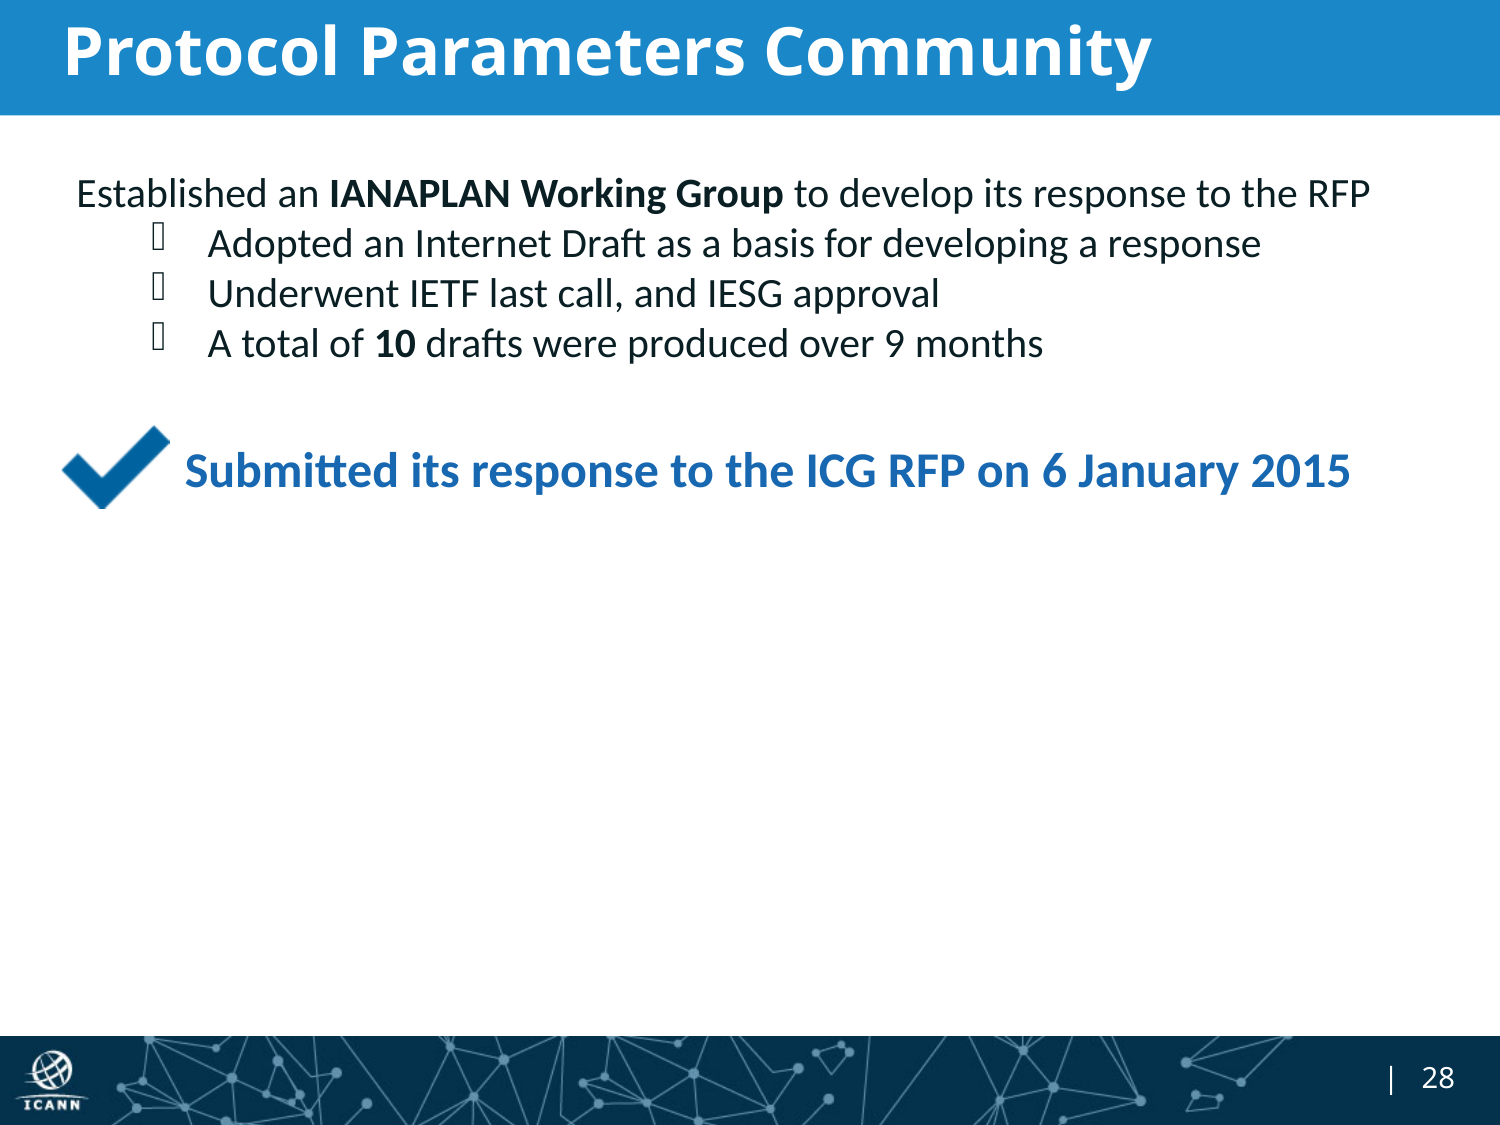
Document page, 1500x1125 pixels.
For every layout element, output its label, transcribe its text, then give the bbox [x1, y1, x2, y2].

text_box Submitted its response to the ICG RFP on 6 January 2015 [175, 430, 1500, 506]
title Protocol Parameters Community [0, 0, 1500, 117]
text_box Established an IANAPLAN Working Group to develop its response to the RFP Adopted an Internet Draft as a basis for developing a response Underwent IETF last call, and IESG approval A total of 10 drafts were produced over 9 months [61, 158, 1392, 373]
picture [61, 425, 171, 510]
picture [0, 1036, 1500, 1125]
